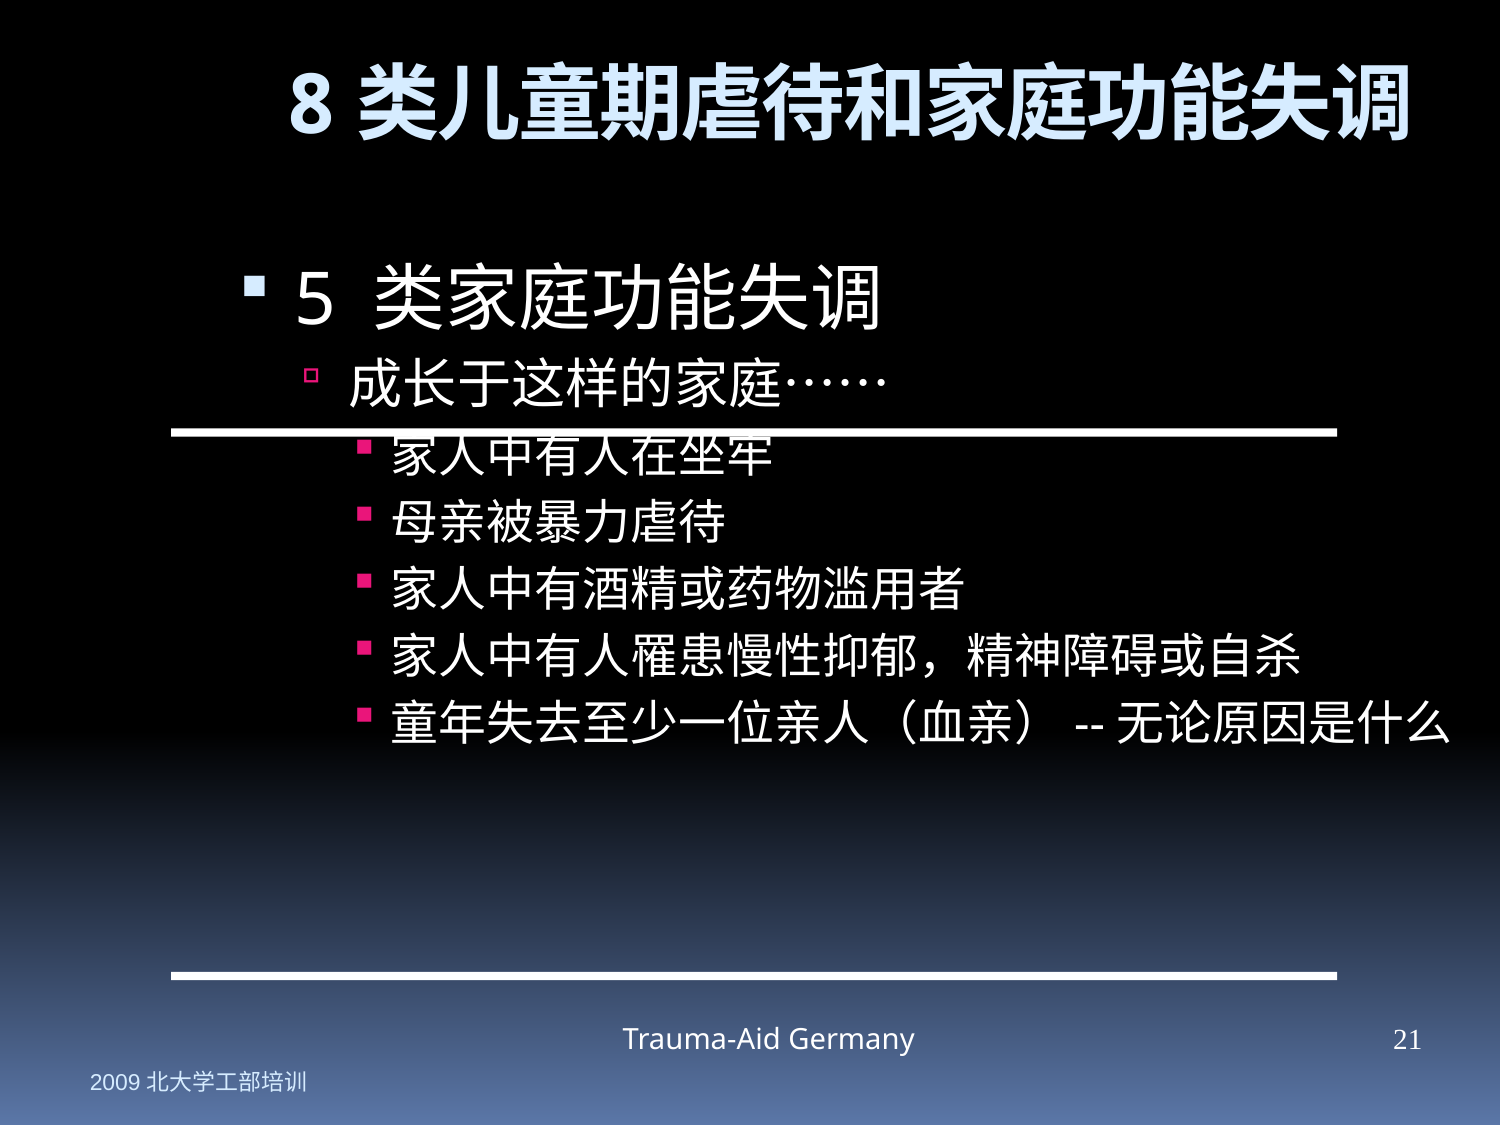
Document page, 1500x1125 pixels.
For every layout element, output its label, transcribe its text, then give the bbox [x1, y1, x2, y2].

text_box Trauma-Aid Germany [375, 987, 1163, 1063]
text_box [170, 432, 1338, 977]
list 5 类家庭功能失调 成长于这样的家庭…… 家人中有人在坐牢 母亲被暴力虐待 家人中有酒精或药物滥用者 家人中有人罹患慢性抑郁，精神障碍或自杀 童年失去至少一位亲人（血亲）--无论原因是什么 [212, 244, 1500, 1071]
footer 2009北大学工部培训 [75, 1024, 425, 1103]
title 8类儿童期虐待和家庭功能失调 [271, 42, 1500, 230]
text_box 21 [1299, 987, 1438, 1063]
